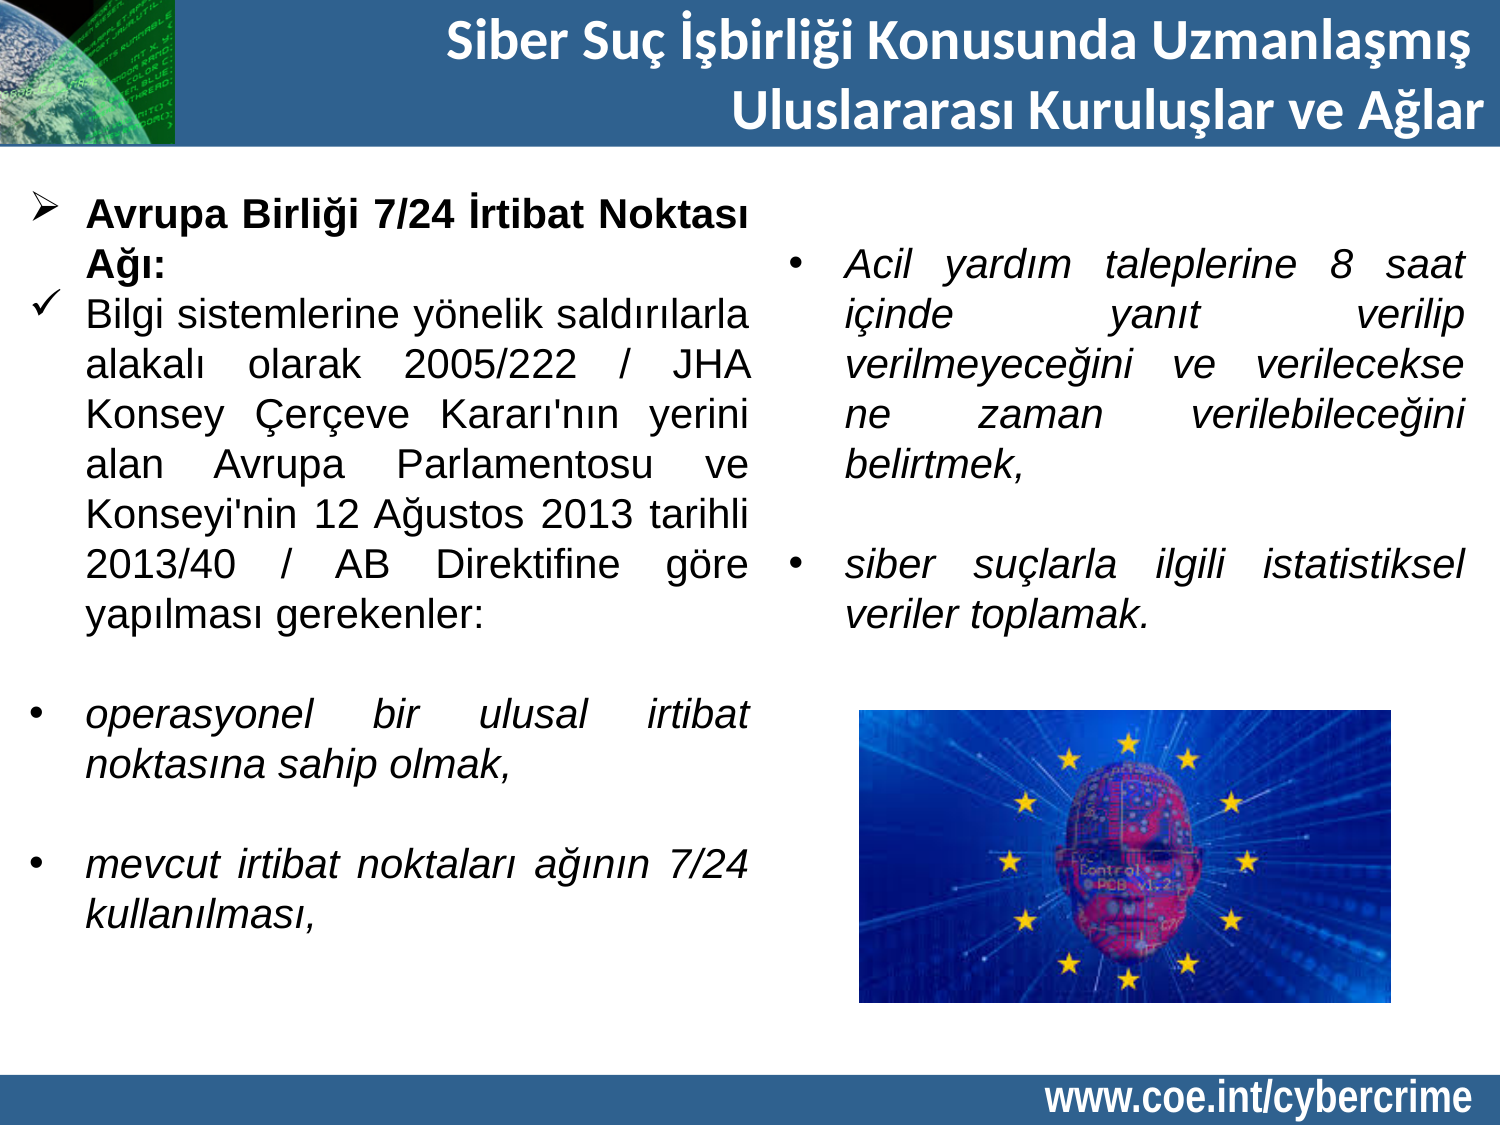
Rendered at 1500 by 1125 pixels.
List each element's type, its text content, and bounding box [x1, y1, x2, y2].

text_box Avrupa Birliği 7/24 İrtibat Noktası Ağı: Bilgi sistemlerine yönelik saldırılarla alakalı olarak 2005/222 / JHA Konsey Çerçeve Kararı'nın yerini alan Avrupa Parlamentosu ve Konseyi'nin 12 Ağustos 2013 tarihli 2013/40 / AB Direktifine göre yapılması gerekenler: operasyonel bir ulusal irtibat noktasına sahip olmak, mevcut irtibat noktaları ağının 7/24 kullanılması, [14, 179, 765, 995]
text_box [0, 1073, 1030, 1125]
text_box Siber Suç İşbirliği Konusunda Uzmanlaşmış Uluslararası Kuruluşlar ve Ağlar [177, 0, 1500, 149]
text_box www.coe.int/cybercrime [1030, 1059, 1500, 1125]
text_box Acil yardım taleplerine 8 saat içinde yanıt verilip verilmeyeceğini ve verilecekse ne zaman verilebileceğini belirtmek, siber suçlarla ilgili istatistiksel veriler toplamak. [773, 229, 1480, 645]
picture [0, 0, 175, 144]
picture [859, 710, 1391, 1003]
